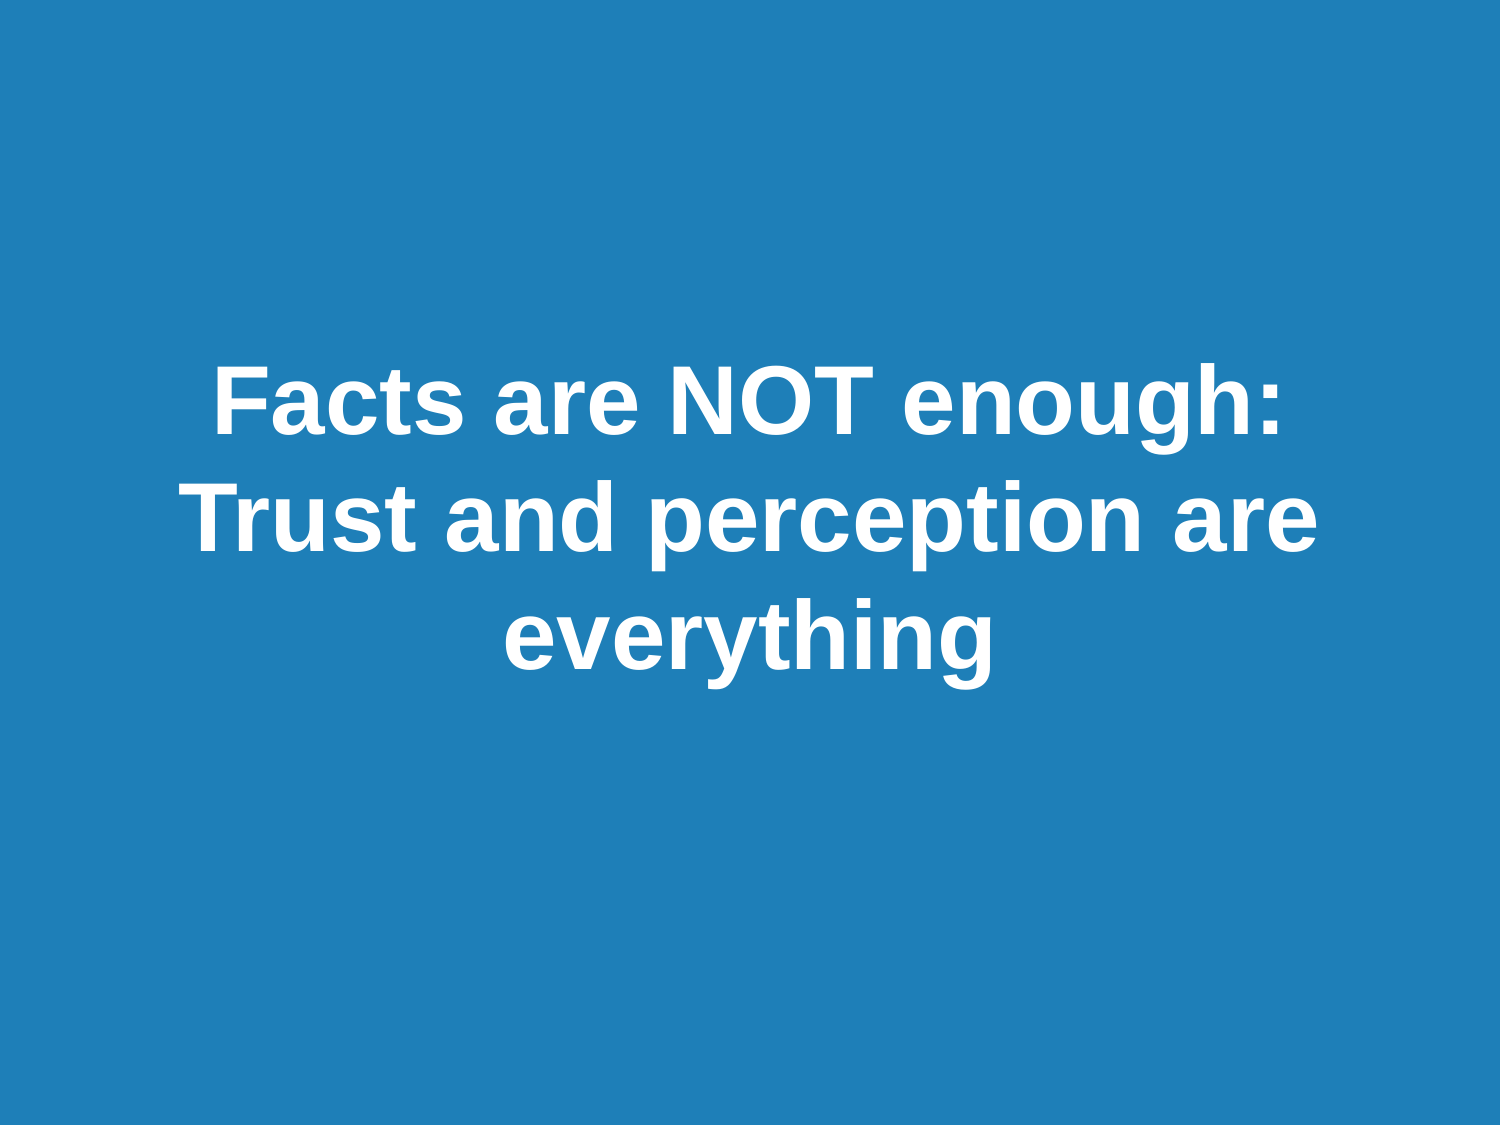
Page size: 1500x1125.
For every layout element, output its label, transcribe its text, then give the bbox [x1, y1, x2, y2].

text_box Facts are NOT enough: Trust and perception are everything [0, 328, 1500, 533]
